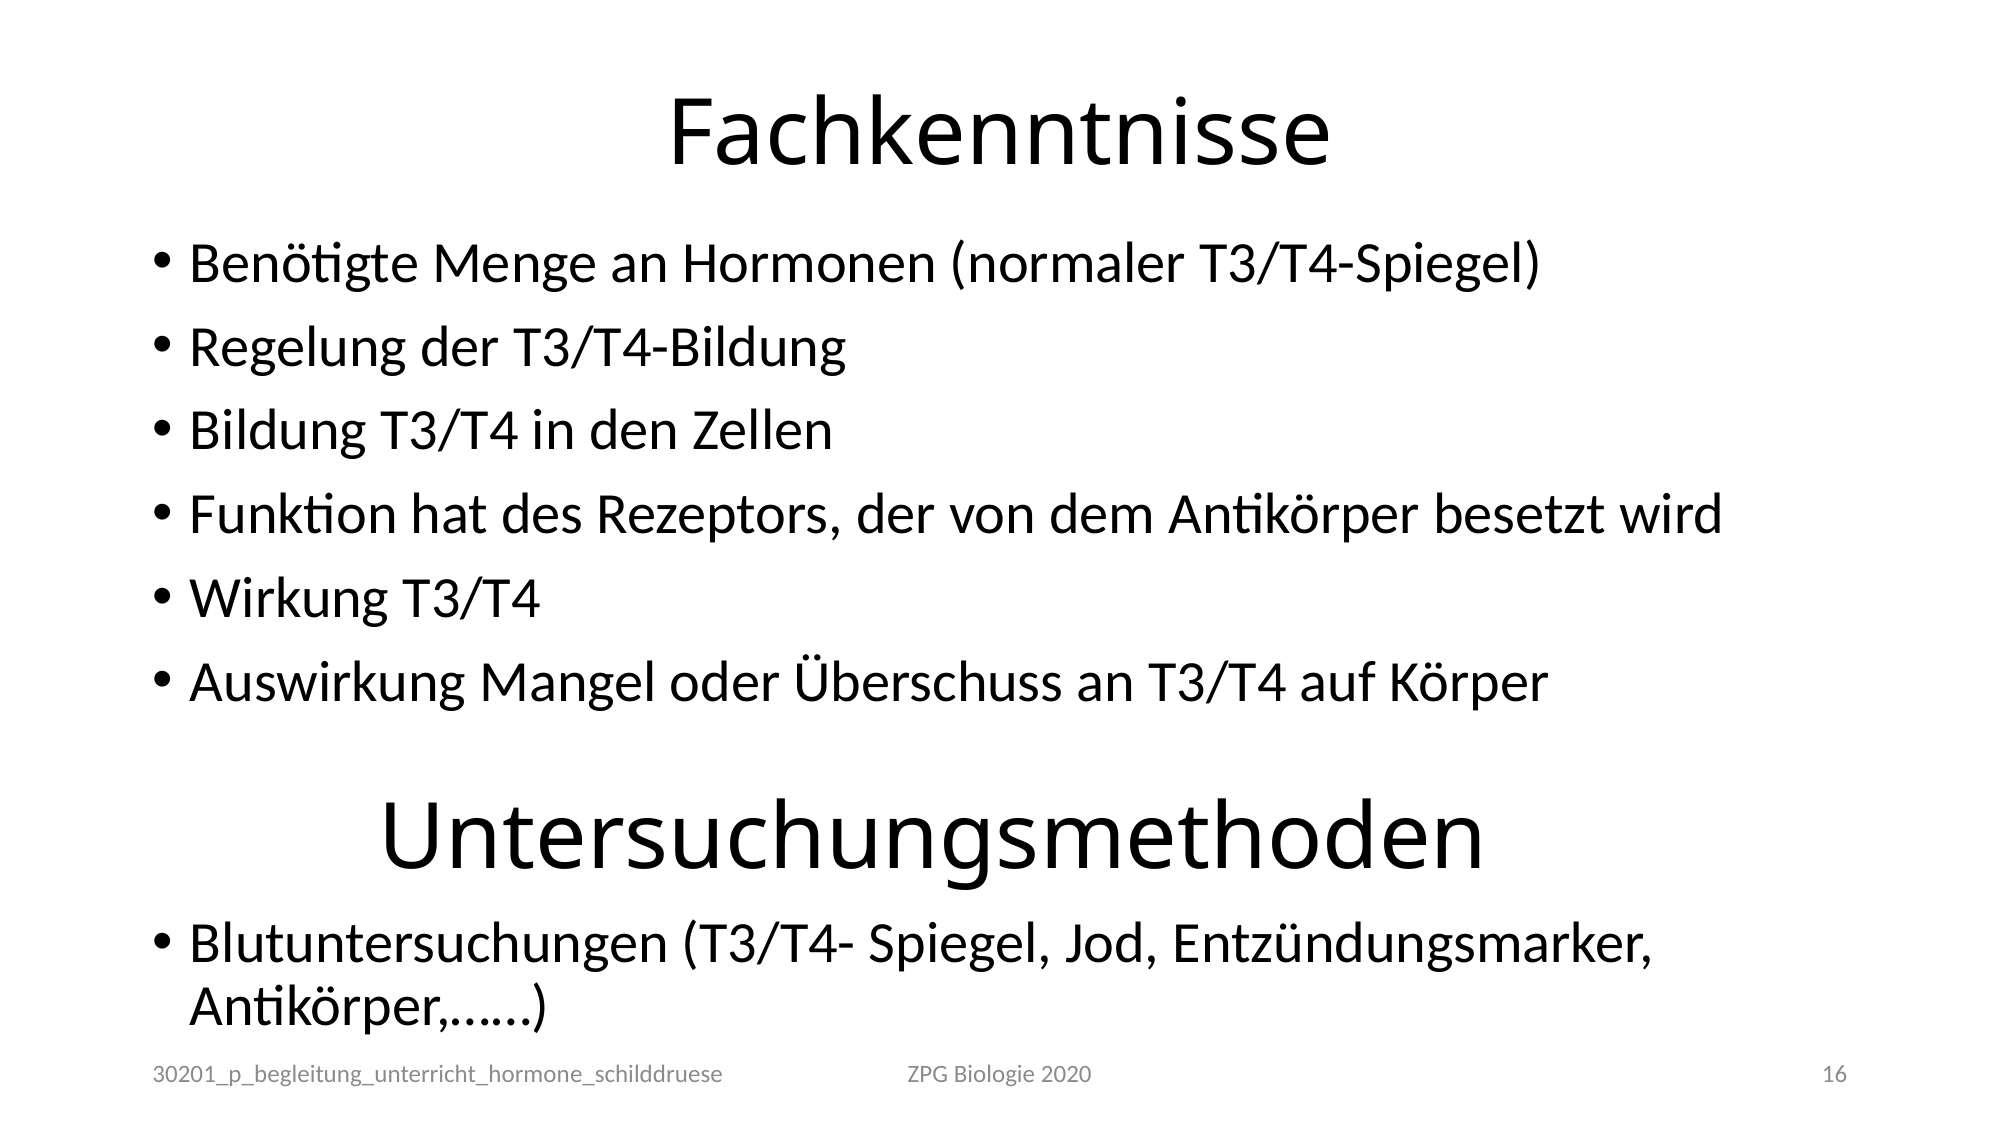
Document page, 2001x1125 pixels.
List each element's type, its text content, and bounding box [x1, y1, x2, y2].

footer ZPG Biologie 2020 [662, 1042, 1338, 1103]
title Fachkenntnisse [137, 26, 1863, 224]
text_box Untersuchungsmethoden [71, 730, 1797, 948]
slide_number 30201_p_begleitung_unterricht_hormone_schilddruese [137, 1042, 662, 1103]
list Benötigte Menge an Hormonen (normaler T3/T4-Spiegel) Regelung der T3/T4-Bildung Bildung T3/T4 in den Zellen Funktion hat des Rezeptors, der von dem Antikörper besetzt wird Wirkung T3/T4 Auswirkung Mangel oder Überschuss an T3/T4 auf Körper [137, 224, 1863, 731]
slide_number 16 [1412, 1042, 1863, 1103]
text_box Blutuntersuchungen (T3/T4- Spiegel, Jod, Entzündungsmarker, Antikörper,……) [137, 904, 1863, 1086]
